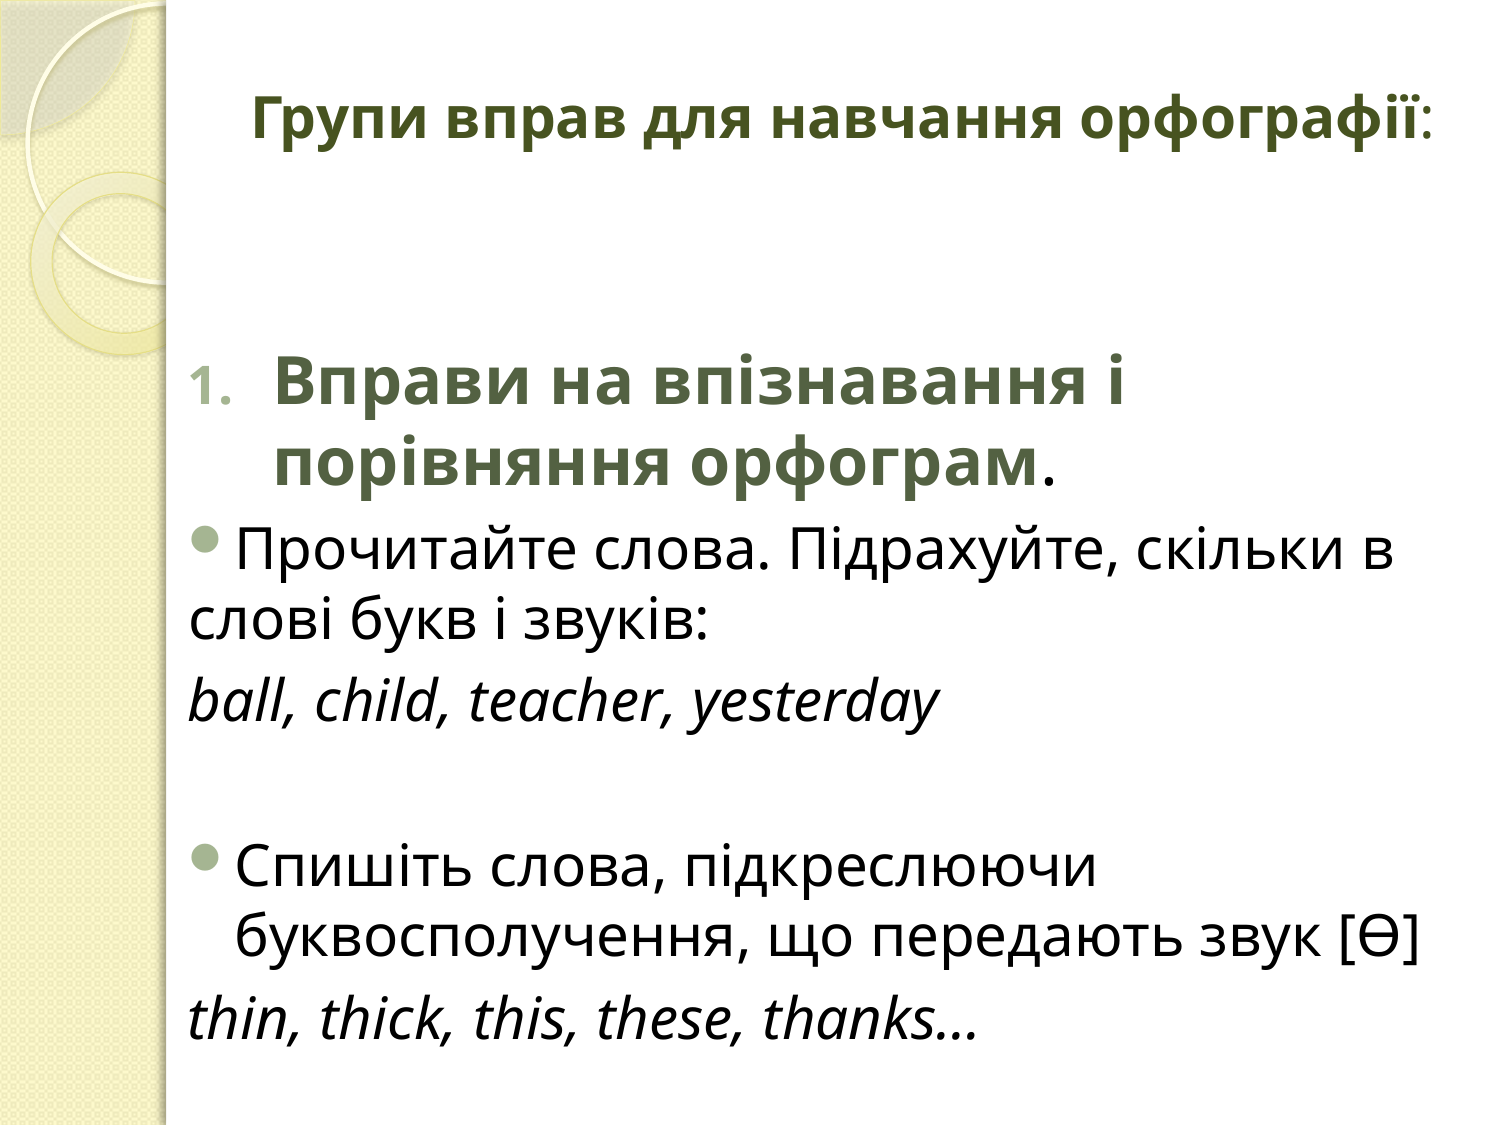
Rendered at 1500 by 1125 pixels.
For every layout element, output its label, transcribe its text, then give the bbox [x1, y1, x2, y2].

title Групи вправ для навчання орфографії: [235, 45, 1466, 185]
list Вправи на впізнавання і порівняння орфограм. Прочитайте слова. Підрахуйте, скільки в слові букв і звуків: ball, child, teacher, yesterday Спишіть слова, підкреслюючи буквосполучення, що передають звук [Ѳ] thin, thick, this, these, thanks… [159, 331, 1469, 1071]
